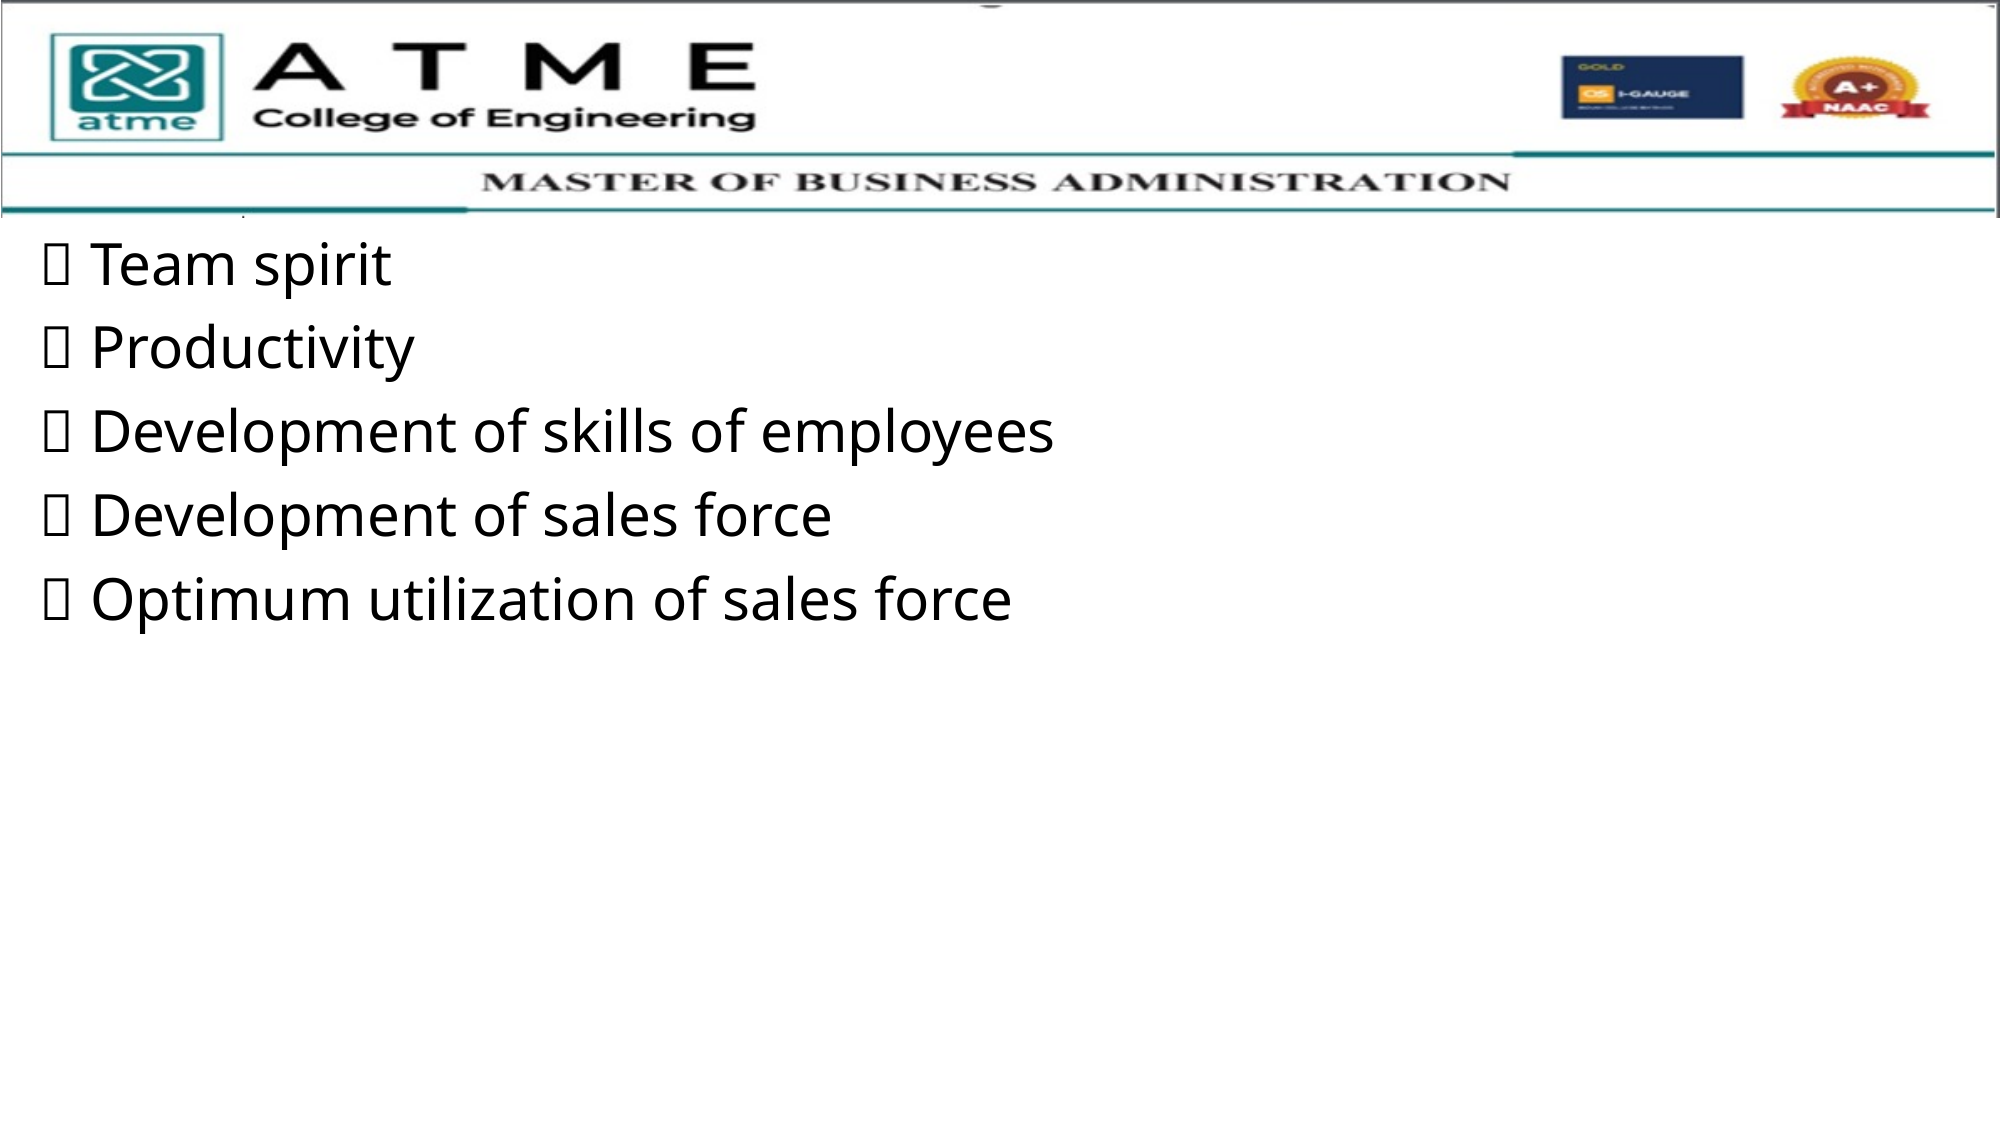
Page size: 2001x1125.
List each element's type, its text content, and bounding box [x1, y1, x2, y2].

picture [1, 0, 2000, 218]
list  Team spirit  Productivity  Development of skills of employees  Development of sales force  Optimum utilization of sales force [24, 227, 1969, 1082]
